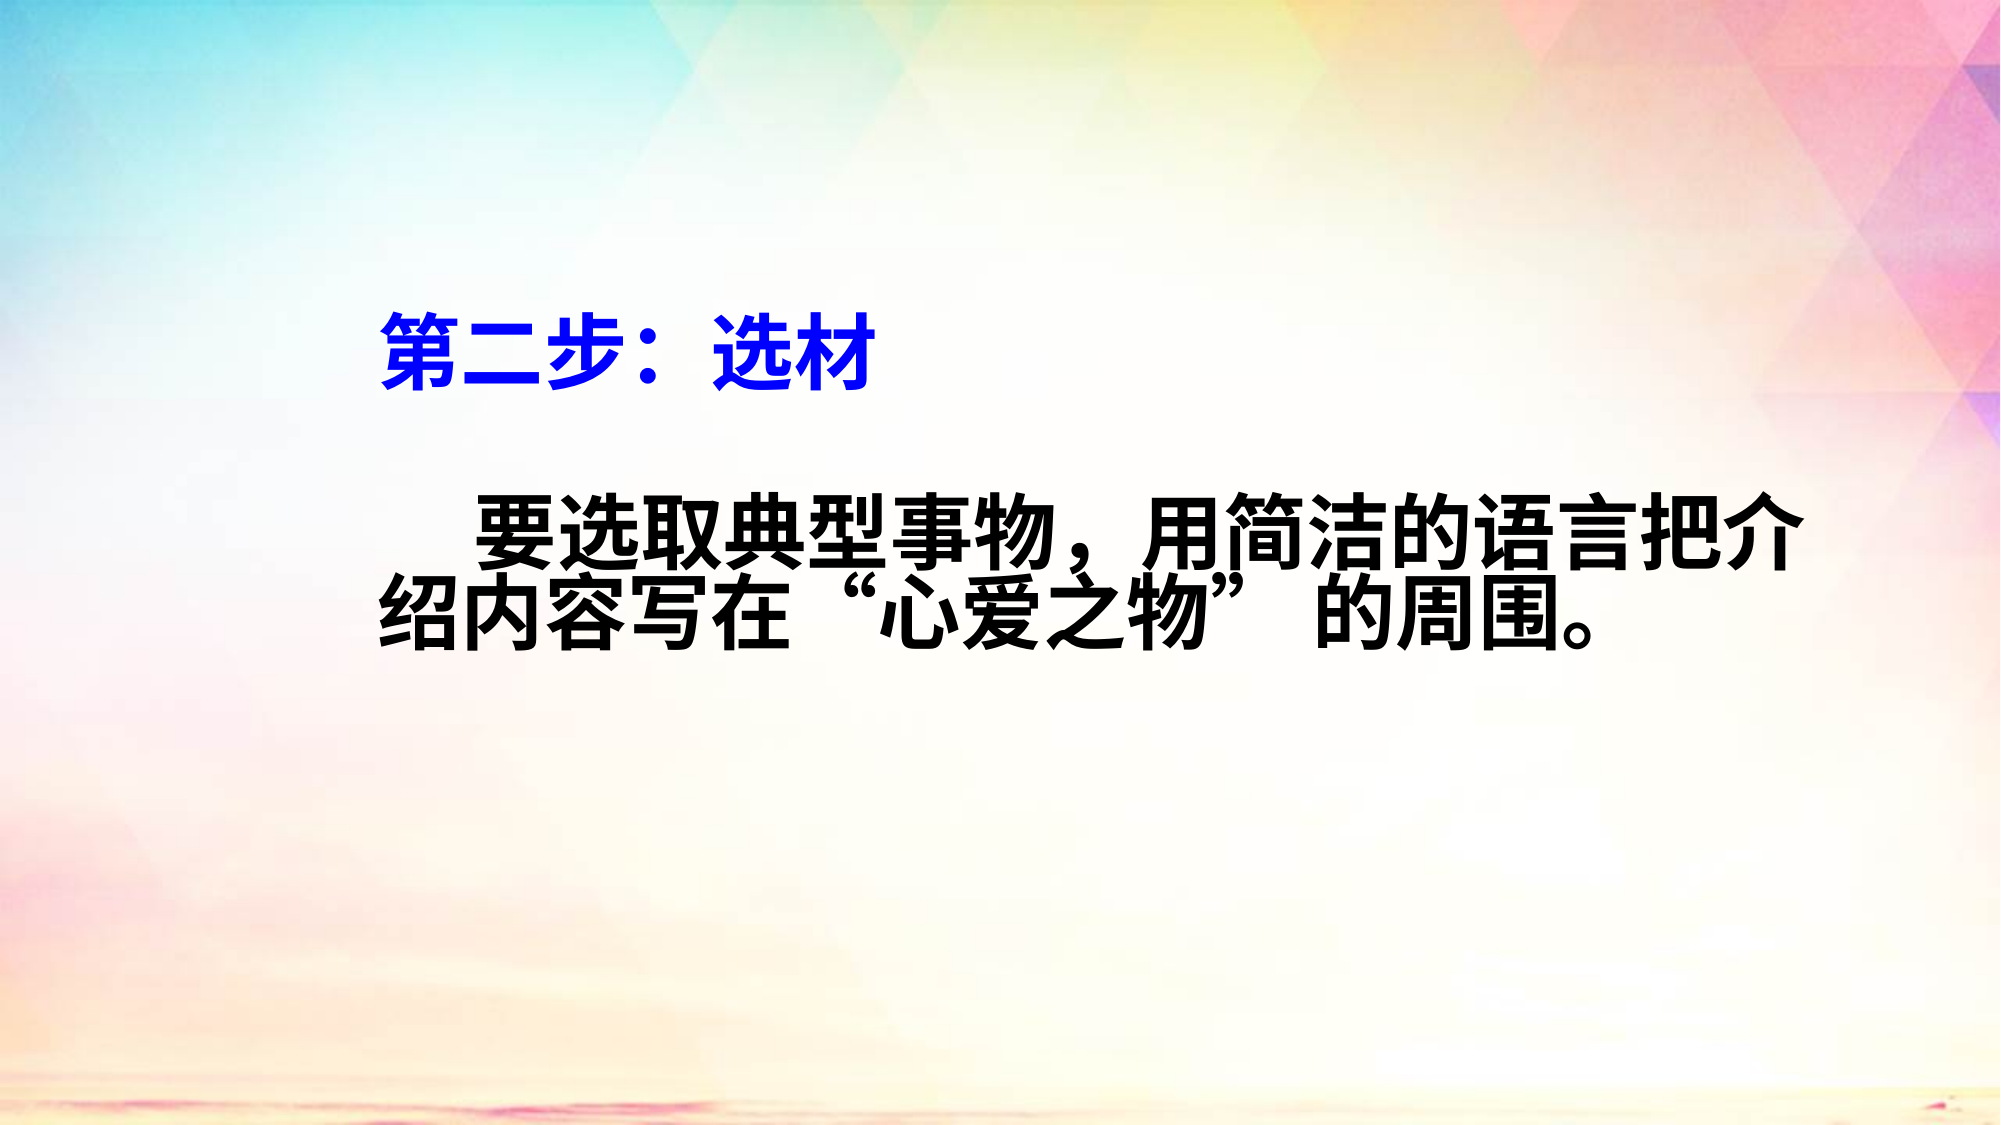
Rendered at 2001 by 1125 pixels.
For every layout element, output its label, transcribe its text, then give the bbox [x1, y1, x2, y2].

text_box 第二步：选材 要选取典型事物，用简洁的语言把介绍内容写在“心爱之物” 的周围。 [363, 292, 1847, 768]
picture [0, 0, 2001, 1125]
